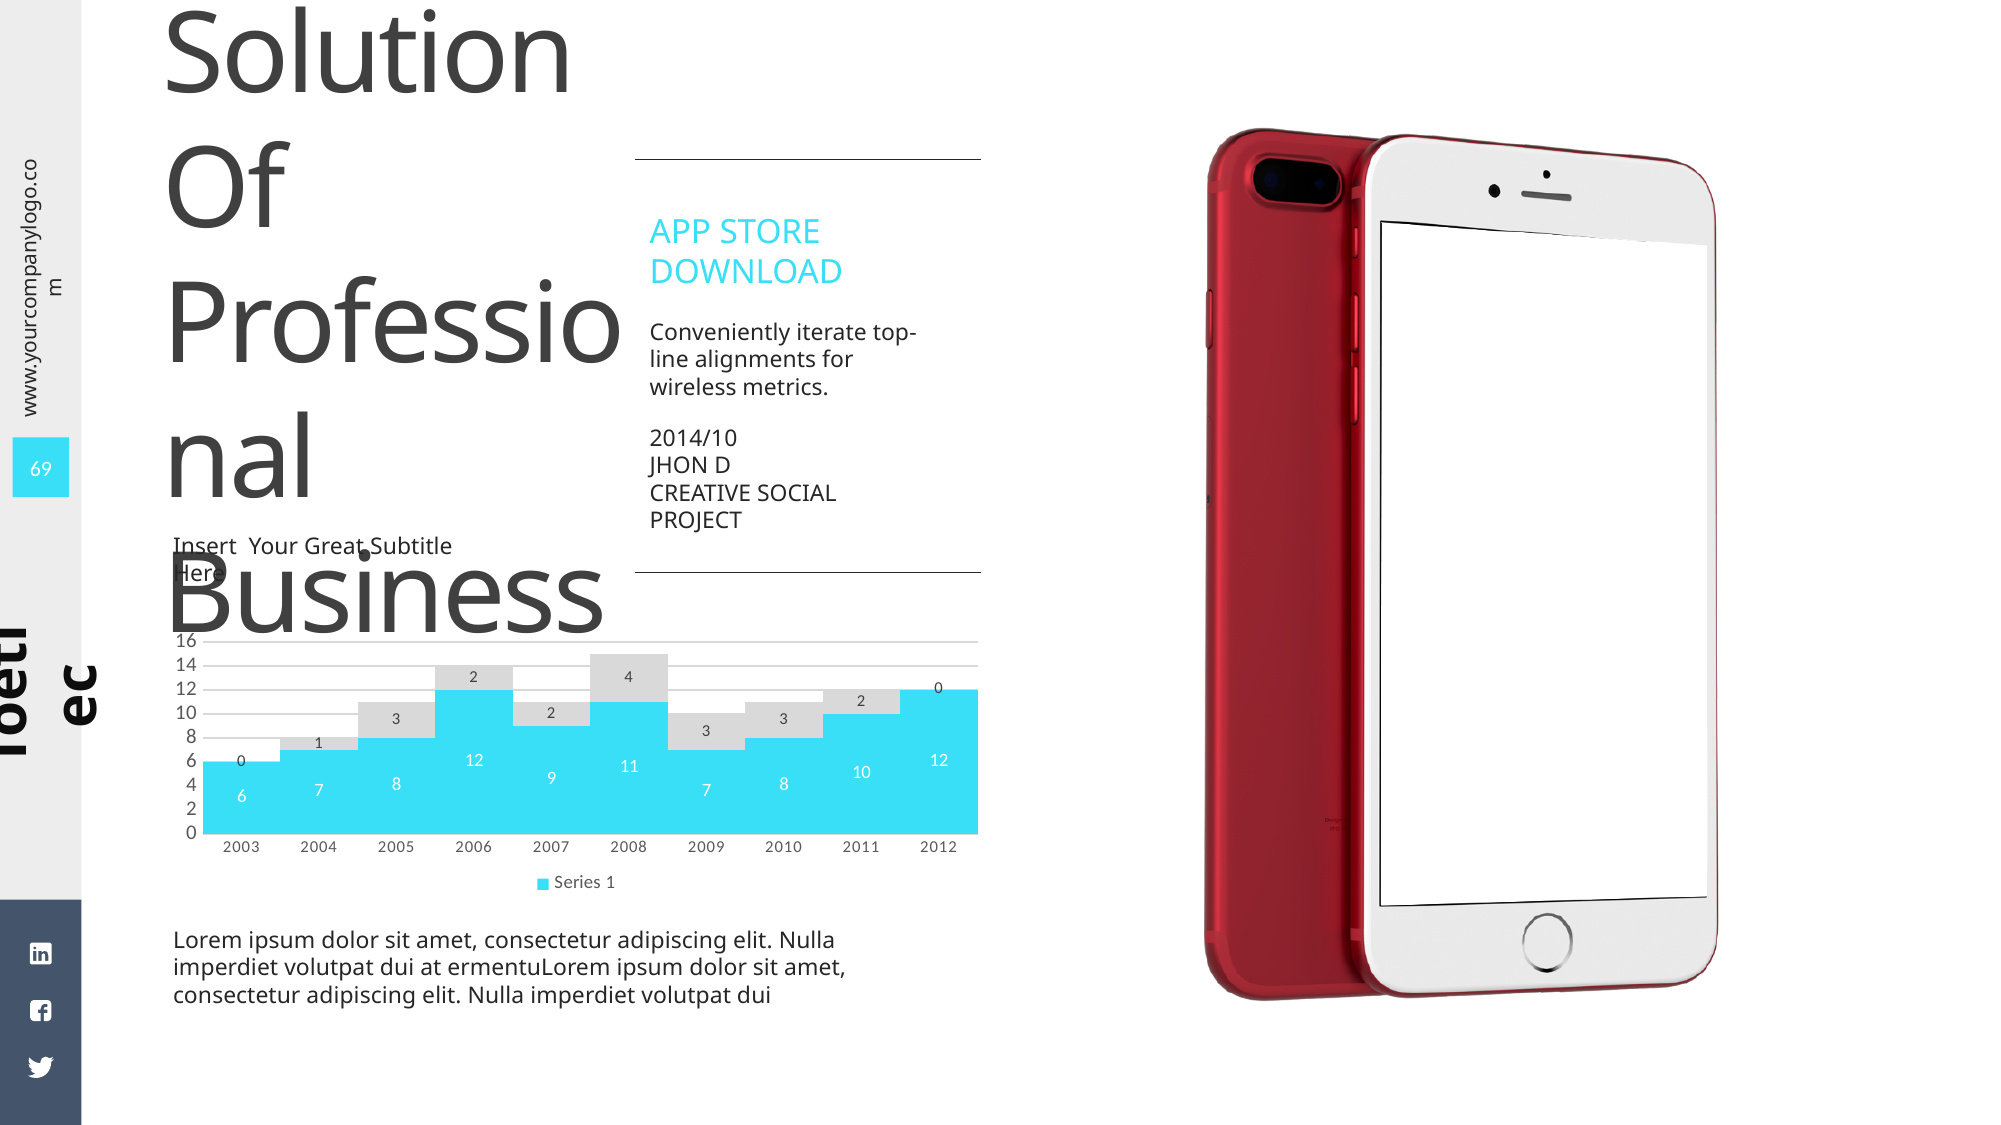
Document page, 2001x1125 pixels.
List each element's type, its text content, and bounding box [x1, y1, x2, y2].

slide_number 69 [12, 437, 69, 498]
text_box 2014/10 JHON D CREATIVE SOCIAL PROJECT [634, 416, 950, 541]
text_box Insert Your Great Subtitle Here [158, 523, 512, 594]
text_box APP STORE DOWNLOAD Conveniently iterate top-line alignments for wireless metrics. [634, 202, 950, 408]
picture [1163, 97, 1764, 1018]
chart [158, 626, 995, 905]
text_box Lorem ipsum dolor sit amet, consectetur adipiscing elit. Nulla imperdiet volutpat dui at ermentuLorem ipsum dolor sit amet, consectetur adipiscing elit. Nulla imperdiet volutpat dui [158, 917, 951, 1016]
text_box Solution Of Professional Business [147, 116, 677, 519]
